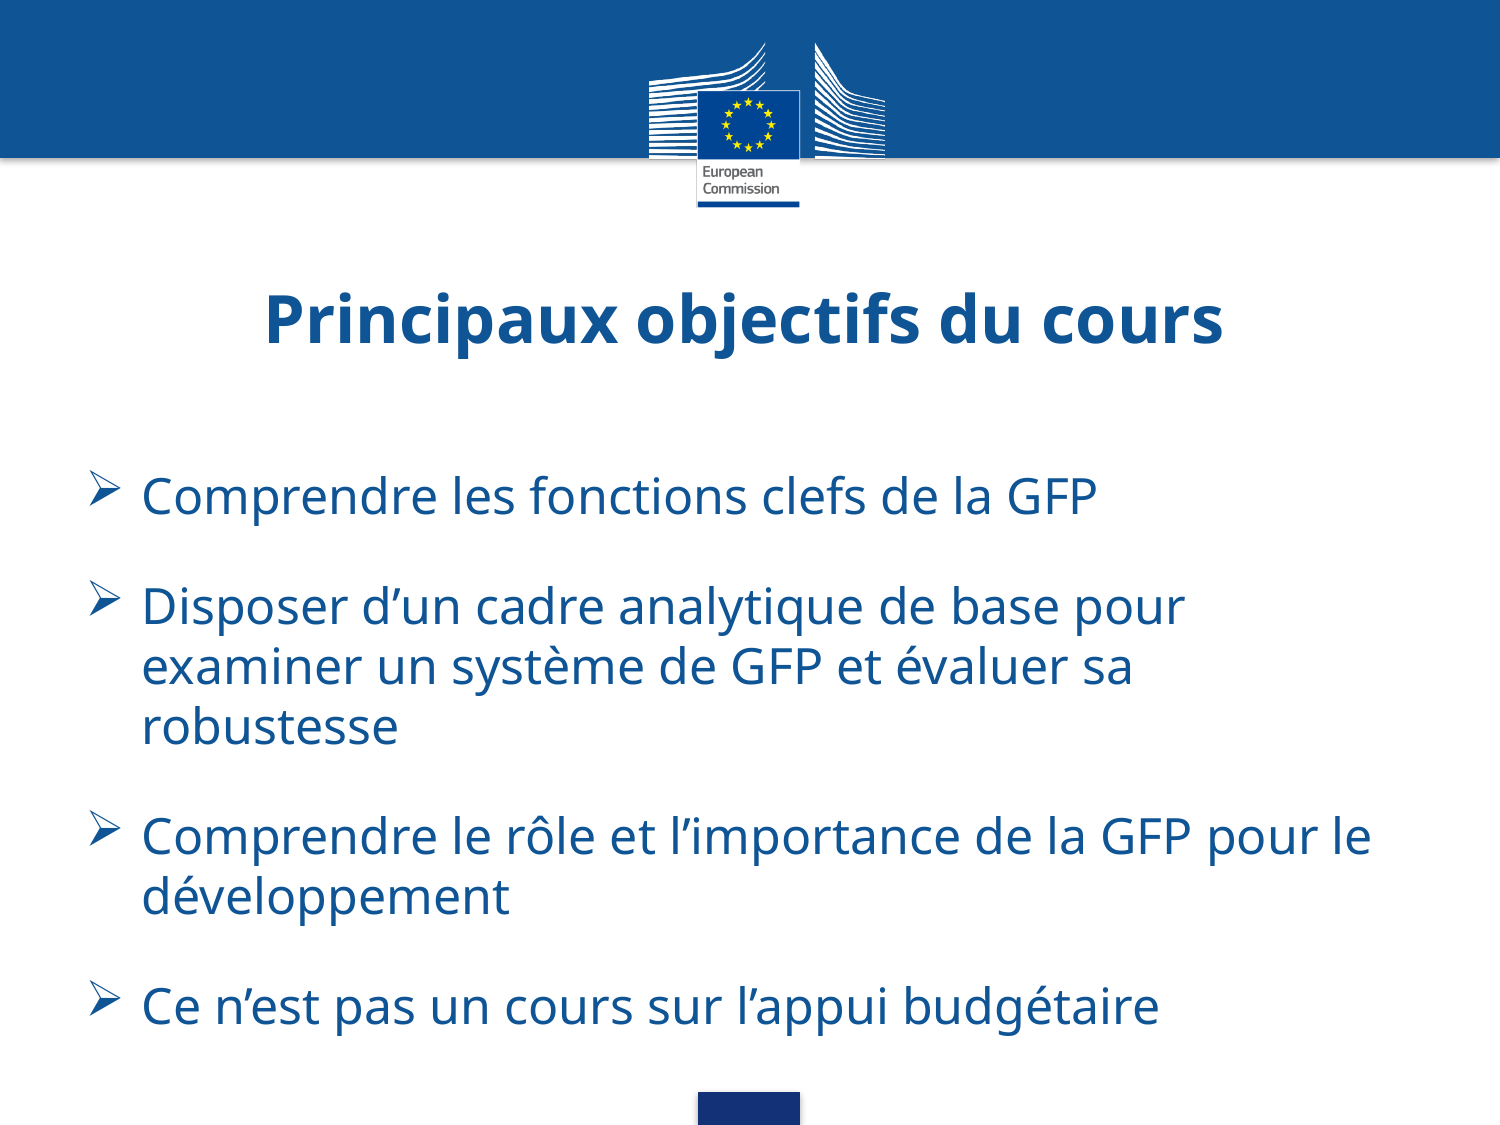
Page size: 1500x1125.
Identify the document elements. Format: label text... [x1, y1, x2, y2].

list Comprendre les fonctions clefs de la GFP Disposer d’un cadre analytique de base pour examiner un système de GFP et évaluer sa robustesse Comprendre le rôle et l’importance de la GFP pour le développement Ce n’est pas un cours sur l’appui budgétaire [70, 456, 1421, 1037]
title Principaux objectifs du cours [0, 222, 1466, 411]
picture [649, 42, 885, 208]
